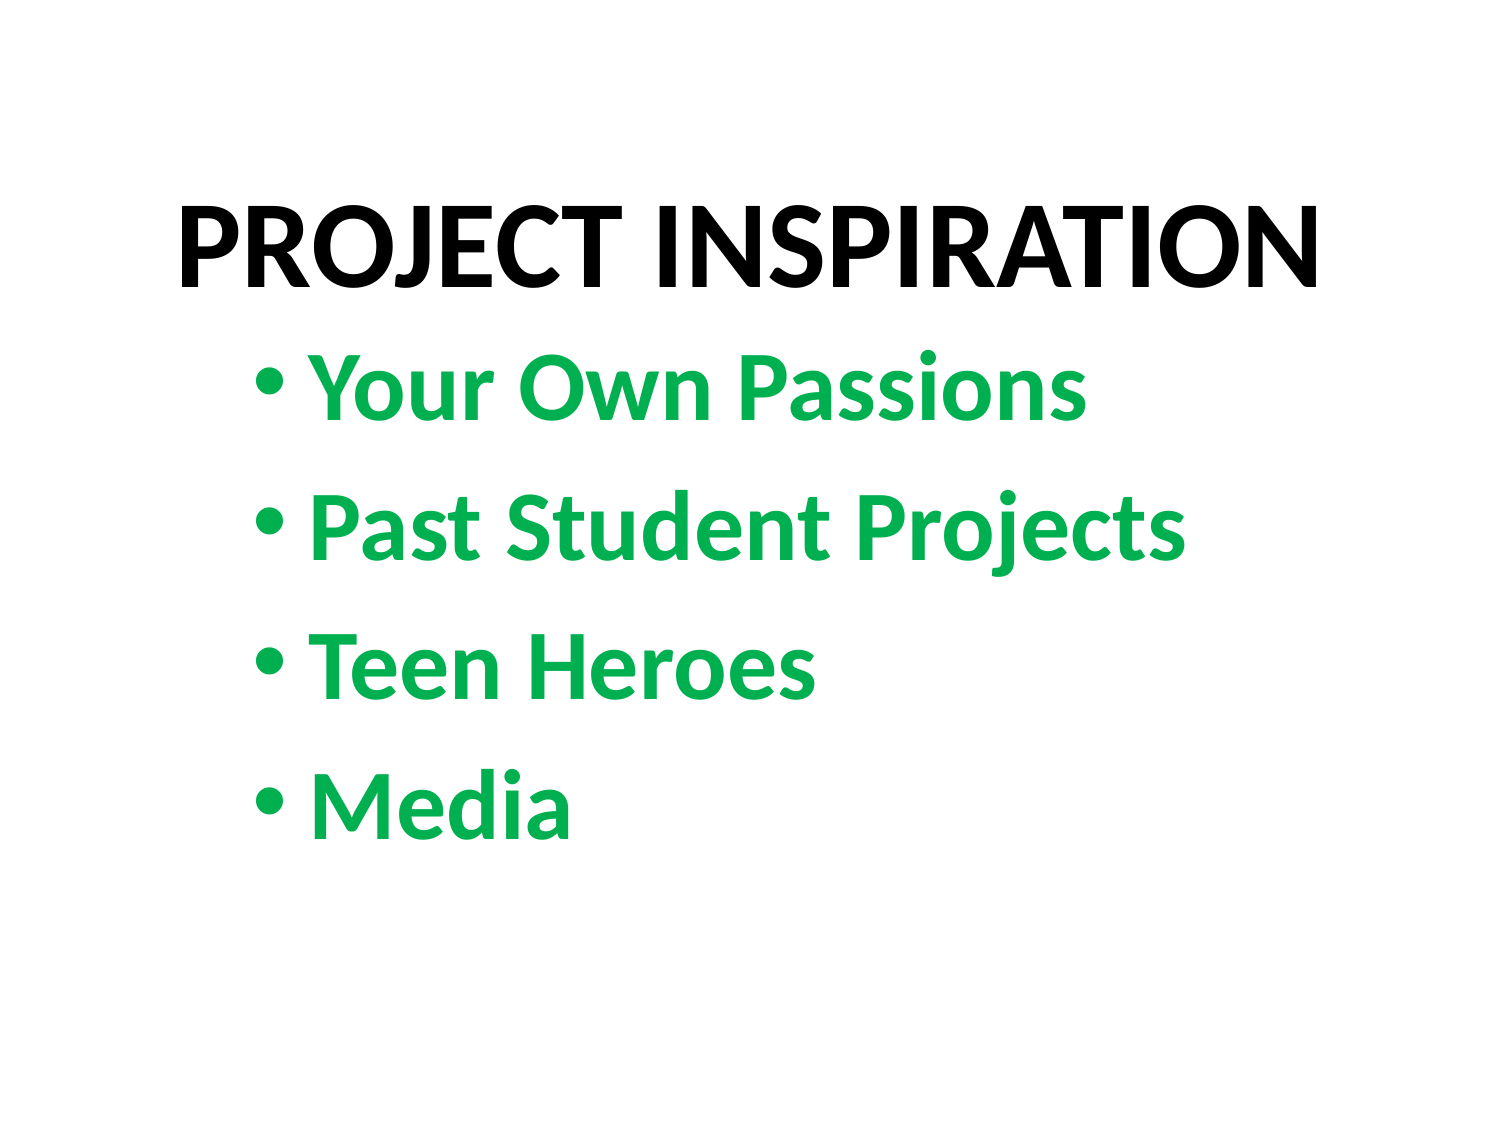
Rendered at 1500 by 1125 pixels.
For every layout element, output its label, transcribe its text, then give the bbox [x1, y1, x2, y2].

list Your Own Passions Past Student Projects Teen Heroes Media [237, 312, 1425, 1005]
title PROJECT INSPIRATION [75, 149, 1425, 325]
